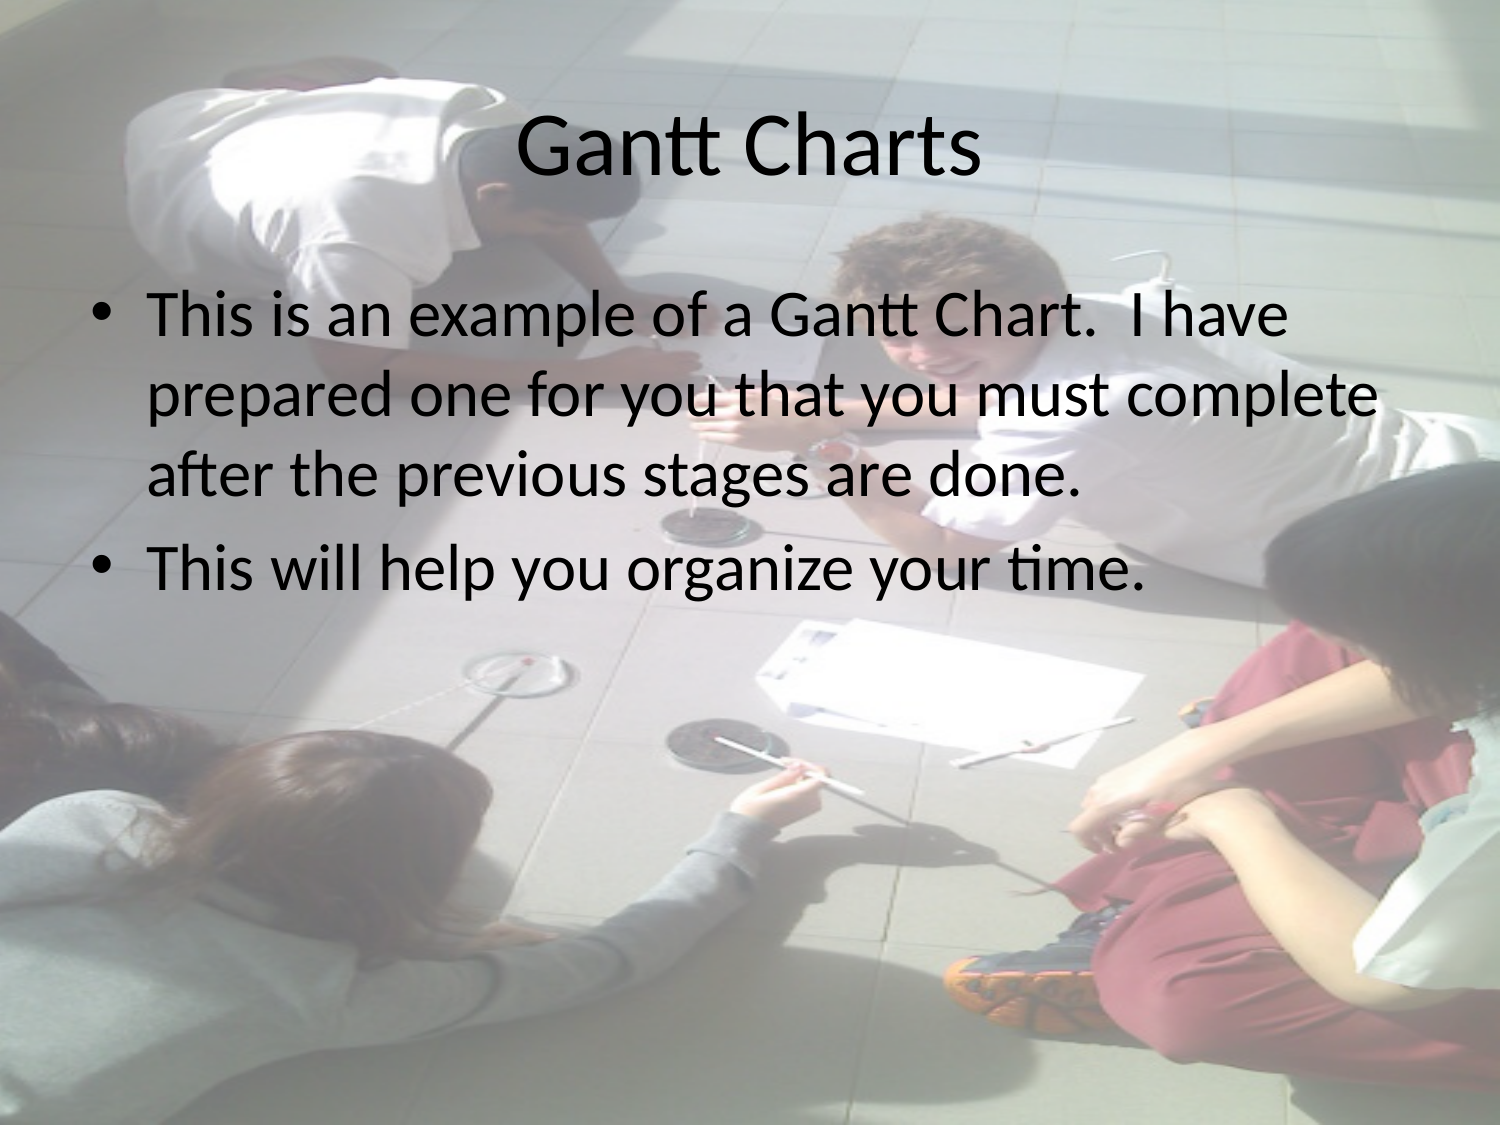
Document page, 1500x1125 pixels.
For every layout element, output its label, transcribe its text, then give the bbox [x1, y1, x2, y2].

list This is an example of a Gantt Chart. I have prepared one for you that you must complete after the previous stages are done. This will help you organize your time. [75, 262, 1425, 1005]
title Gantt Charts [75, 45, 1425, 233]
